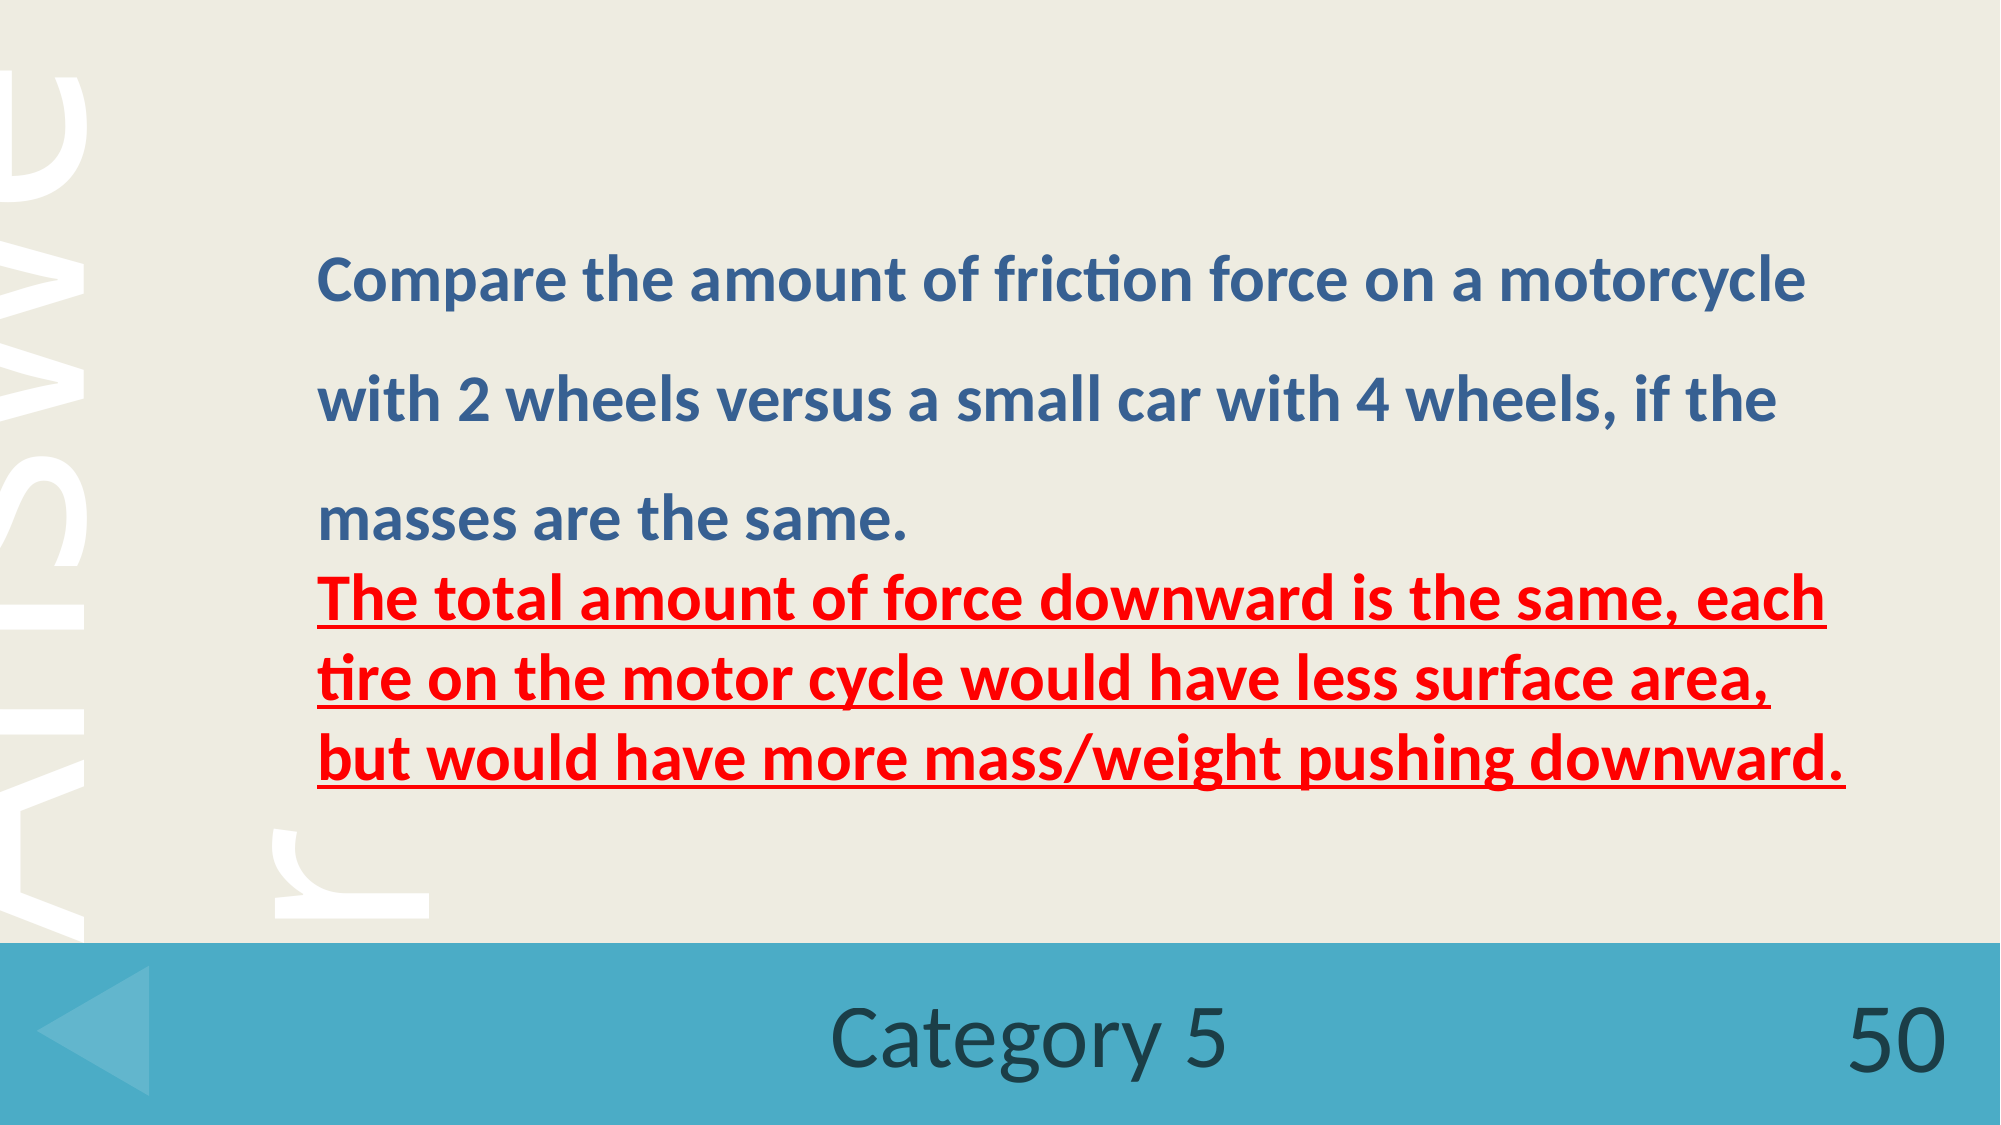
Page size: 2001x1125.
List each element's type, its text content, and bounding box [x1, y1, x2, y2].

title Category 5 [130, 937, 1931, 1125]
list Compare the amount of friction force on a motorcycle with 2 wheels versus a small car with 4 wheels, if the masses are the same. The total amount of force downward is the same, each tire on the motor cycle would have less surface area, but would have more mass/weight pushing downward. [302, 157, 1877, 831]
list 50 [1931, 967, 1963, 1097]
